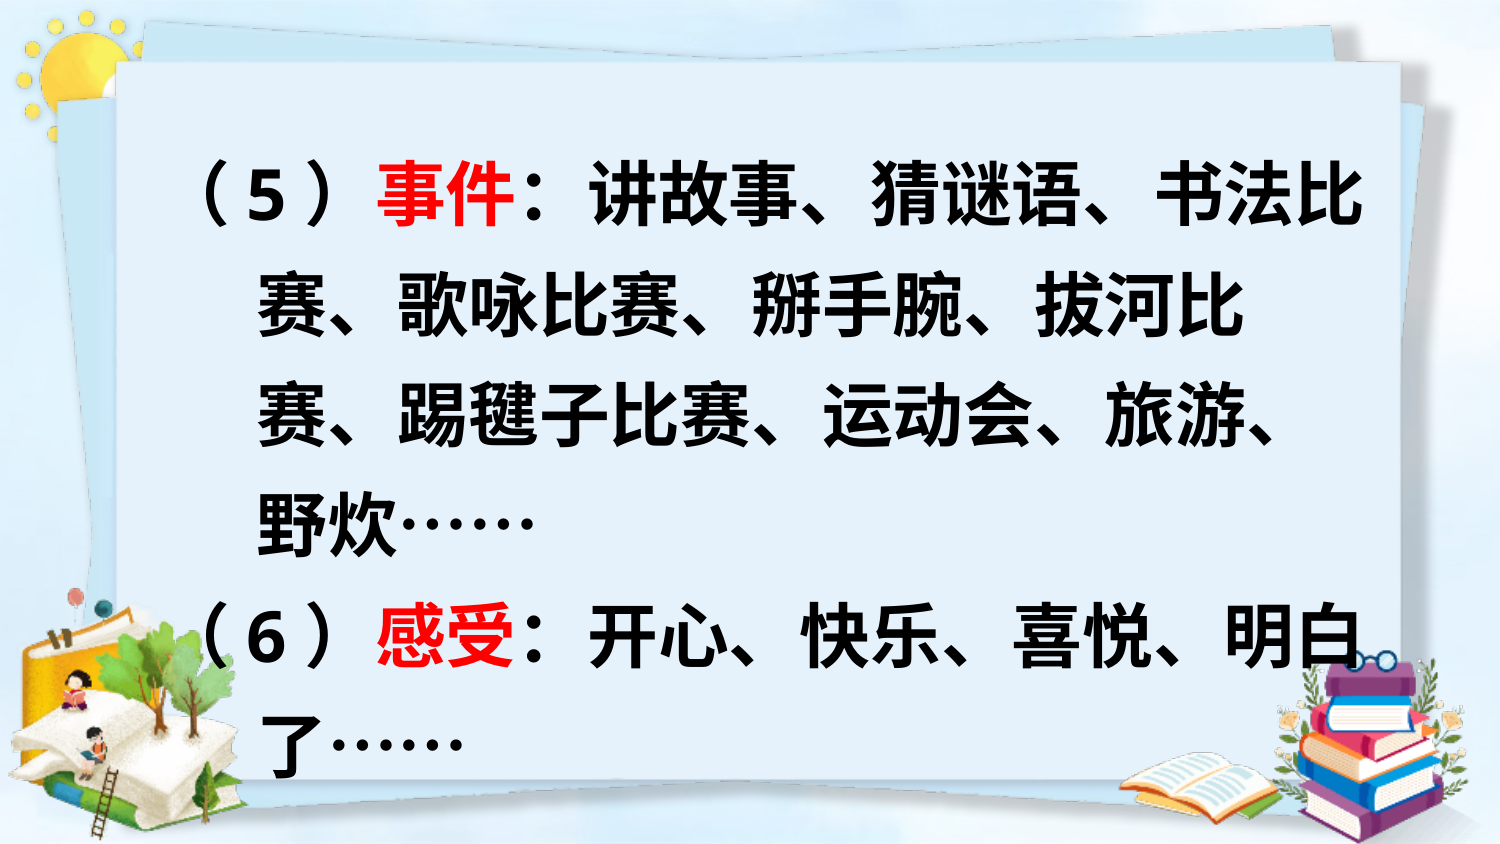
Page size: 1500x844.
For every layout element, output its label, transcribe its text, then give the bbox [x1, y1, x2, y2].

text_box （5）事件：讲故事、猜谜语、书法比 赛、歌咏比赛、掰手腕、拔河比 赛、踢毽子比赛、运动会、旅游、 野炊…… （6）感受：开心、快乐、喜悦、明白 了…… [144, 117, 1388, 795]
picture [0, 0, 1500, 844]
